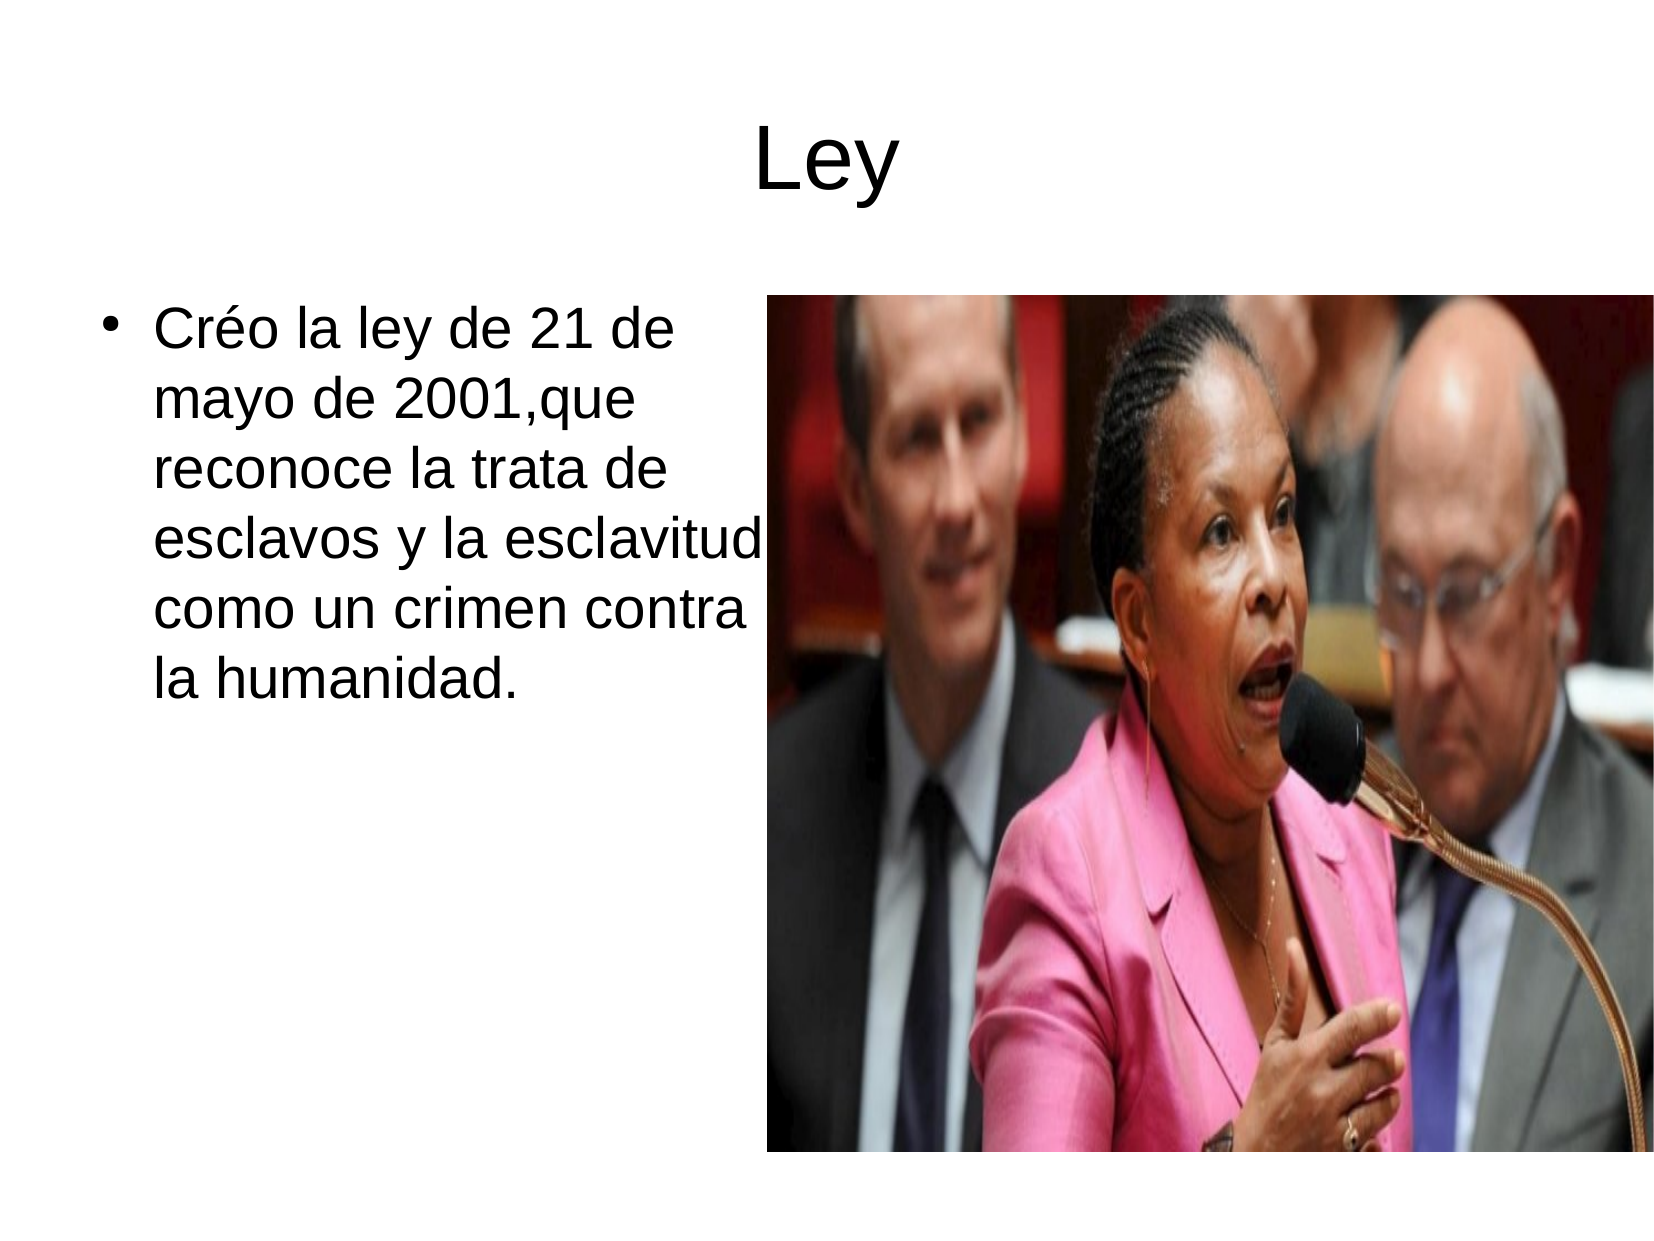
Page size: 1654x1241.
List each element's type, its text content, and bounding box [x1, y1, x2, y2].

title Ley [82, 49, 1571, 257]
list Créo la ley de 21 de mayo de 2001,que reconoce la trata de esclavos y la esclavitud como un crimen contra la humanidad. [82, 290, 809, 1109]
picture [767, 294, 1654, 1152]
